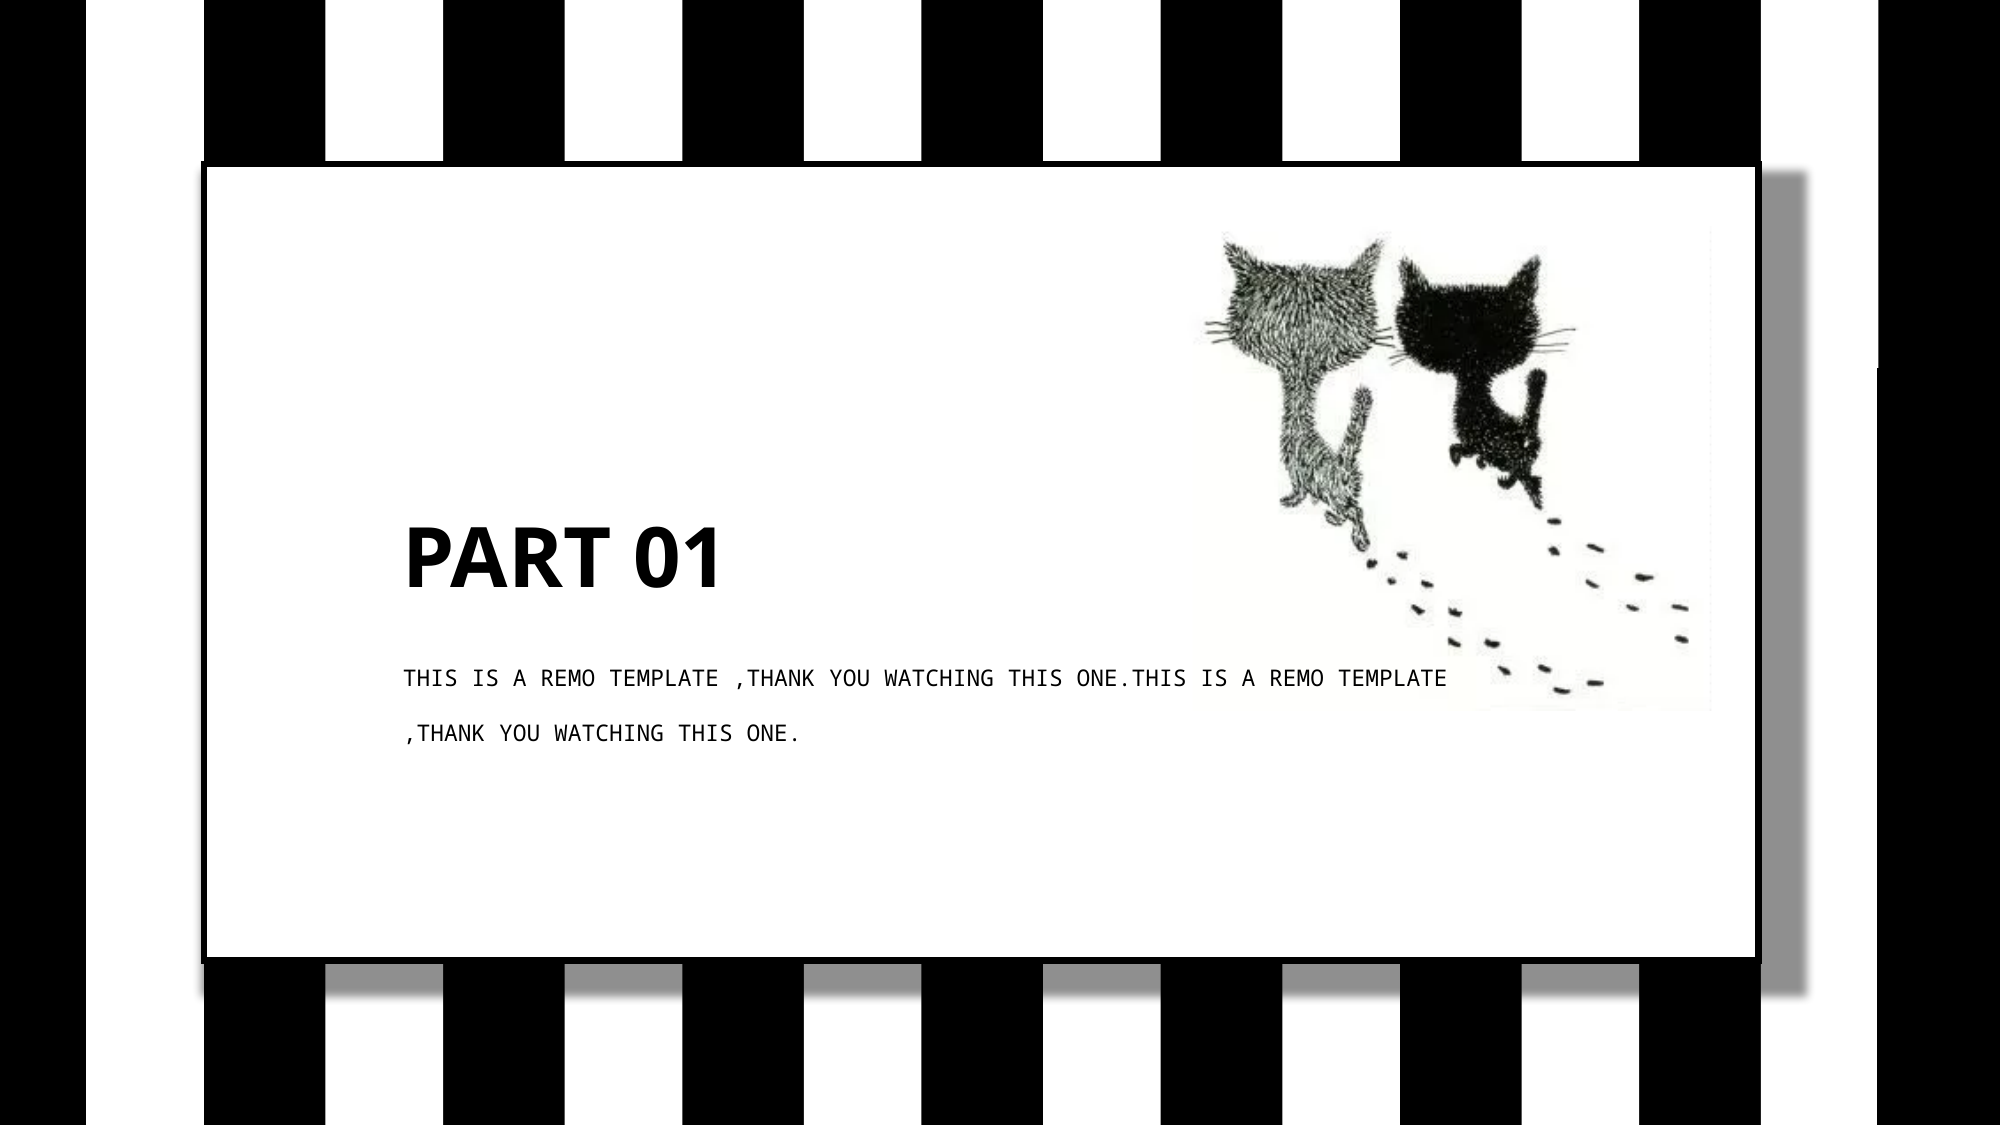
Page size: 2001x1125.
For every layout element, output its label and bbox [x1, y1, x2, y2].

text_box [0, 0, 2000, 1125]
picture [1186, 226, 1712, 711]
